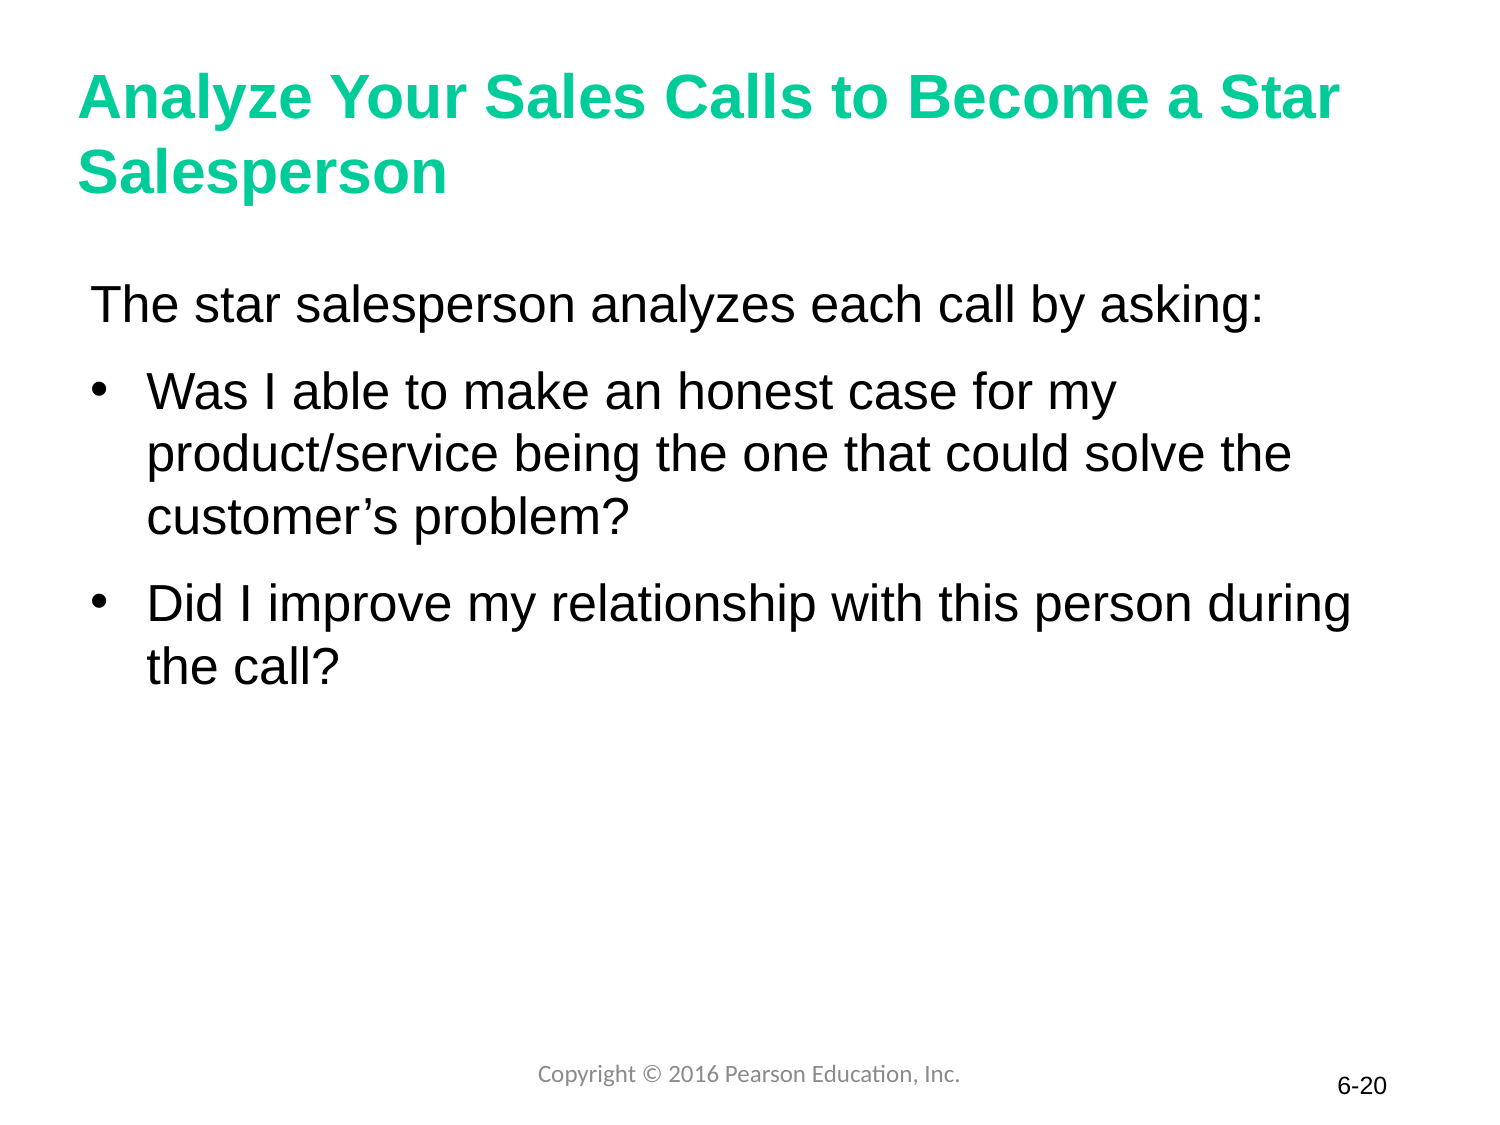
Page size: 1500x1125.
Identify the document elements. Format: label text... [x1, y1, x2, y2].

list The star salesperson analyzes each call by asking: Was I able to make an honest case for my product/service being the one that could solve the customer’s problem? Did I improve my relationship with this person during the call? [75, 262, 1425, 1050]
title Analyze Your Sales Calls to Become a Star Salesperson [62, 37, 1413, 225]
footer Copyright © 2016 Pearson Education, Inc. [512, 1042, 988, 1103]
